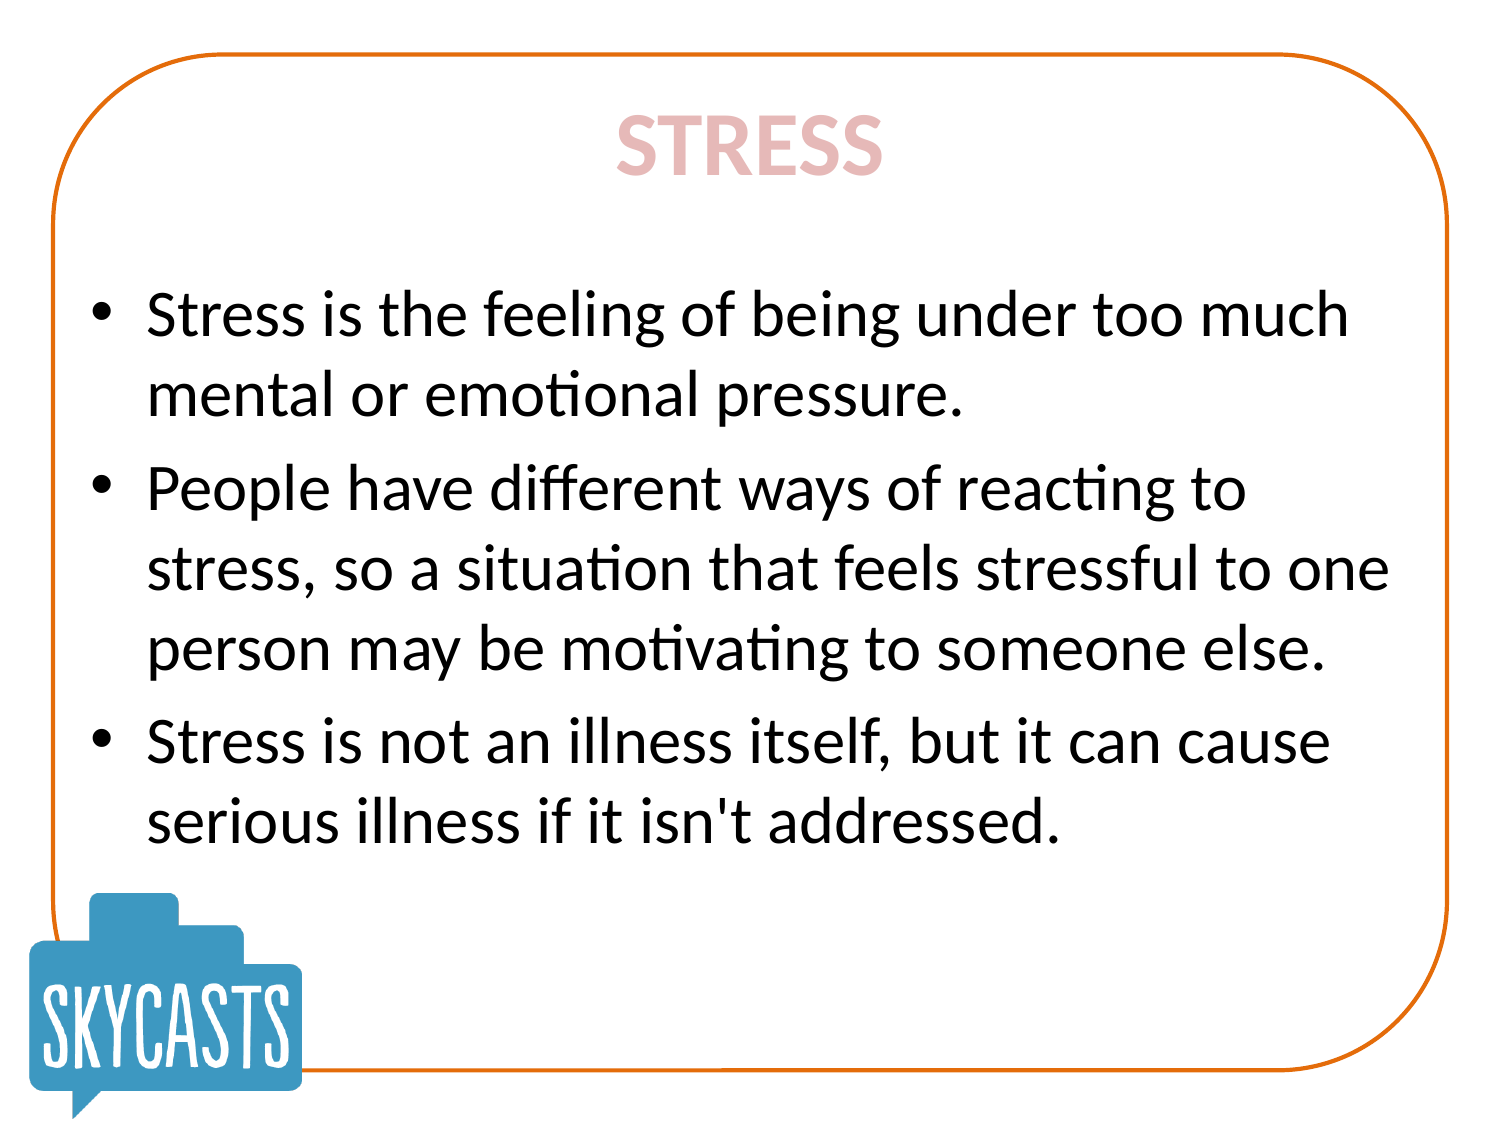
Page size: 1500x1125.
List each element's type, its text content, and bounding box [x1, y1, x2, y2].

title STRESS [75, 45, 1425, 134]
text_box [50, 52, 1450, 1073]
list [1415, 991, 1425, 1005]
picture [29, 893, 302, 1119]
